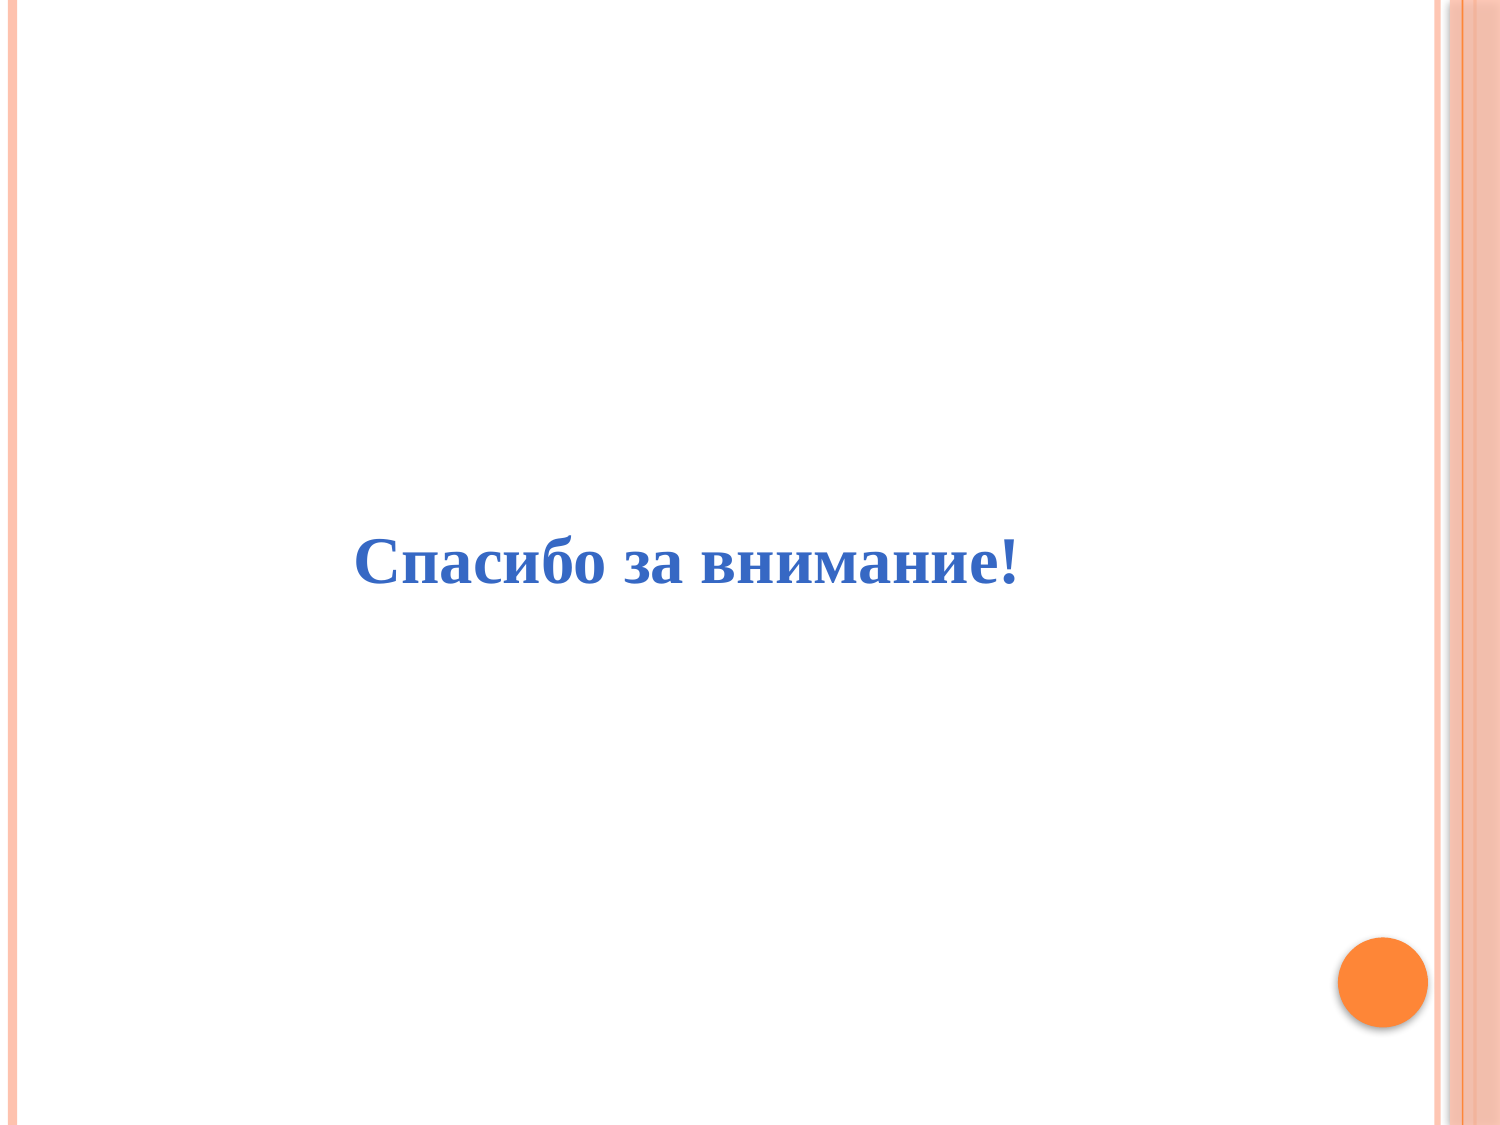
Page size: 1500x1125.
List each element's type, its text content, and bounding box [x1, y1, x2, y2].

list Спасибо за внимание! [75, 262, 1300, 1062]
